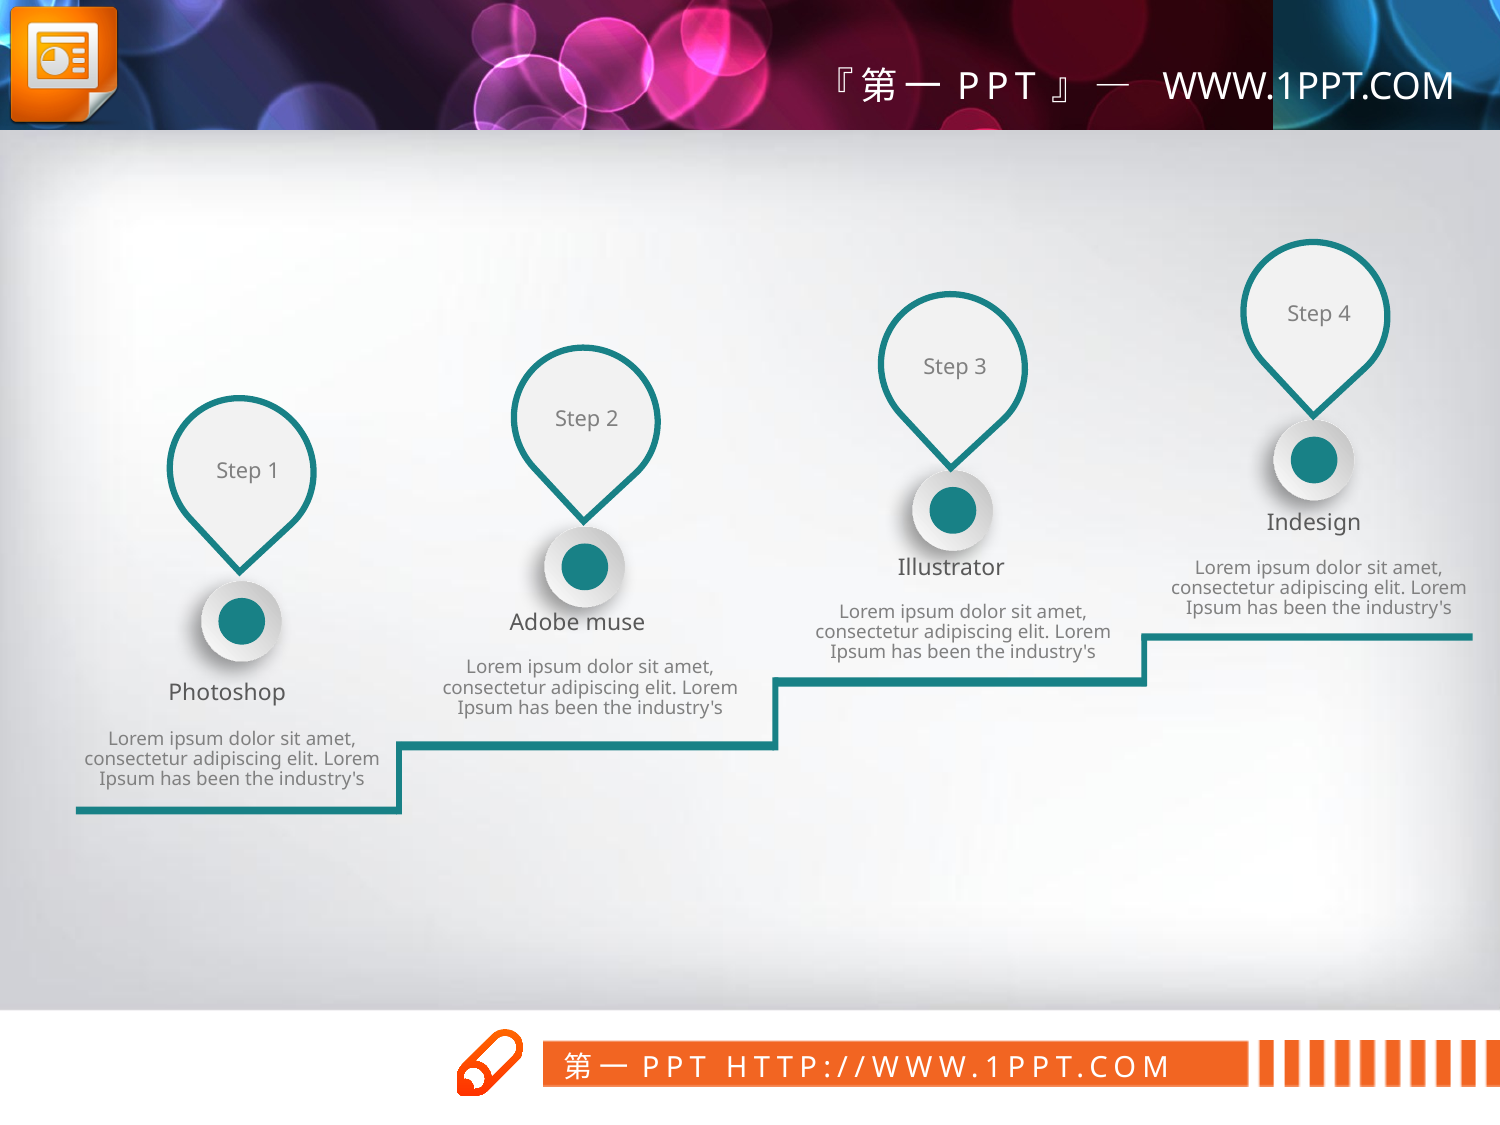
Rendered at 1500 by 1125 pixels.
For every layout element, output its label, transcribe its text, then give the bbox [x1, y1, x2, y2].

text_box Adobe muse [494, 599, 686, 631]
picture [0, 0, 1500, 1012]
text_box [169, 398, 314, 572]
text_box Step 4 [1272, 291, 1367, 333]
text_box [513, 347, 658, 522]
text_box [544, 526, 626, 608]
text_box Step 1 [201, 448, 296, 490]
text_box Step 2 [540, 397, 634, 439]
text_box Indesign [1252, 500, 1429, 543]
text_box Lorem ipsum dolor sit amet, consectetur adipiscing elit. Lorem Ipsum has been the industry's [797, 595, 1129, 631]
picture [543, 1040, 1500, 1087]
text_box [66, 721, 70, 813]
text_box Step 3 [908, 345, 1002, 387]
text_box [1273, 419, 1355, 501]
text_box [1243, 241, 1388, 416]
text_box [75, 633, 1473, 815]
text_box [912, 469, 994, 552]
text_box Illustrator [883, 544, 1060, 588]
text_box [880, 294, 1025, 468]
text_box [201, 580, 283, 631]
text_box Lorem ipsum dolor sit amet, consectetur adipiscing elit. Lorem Ipsum has been the industry's [1153, 550, 1484, 642]
